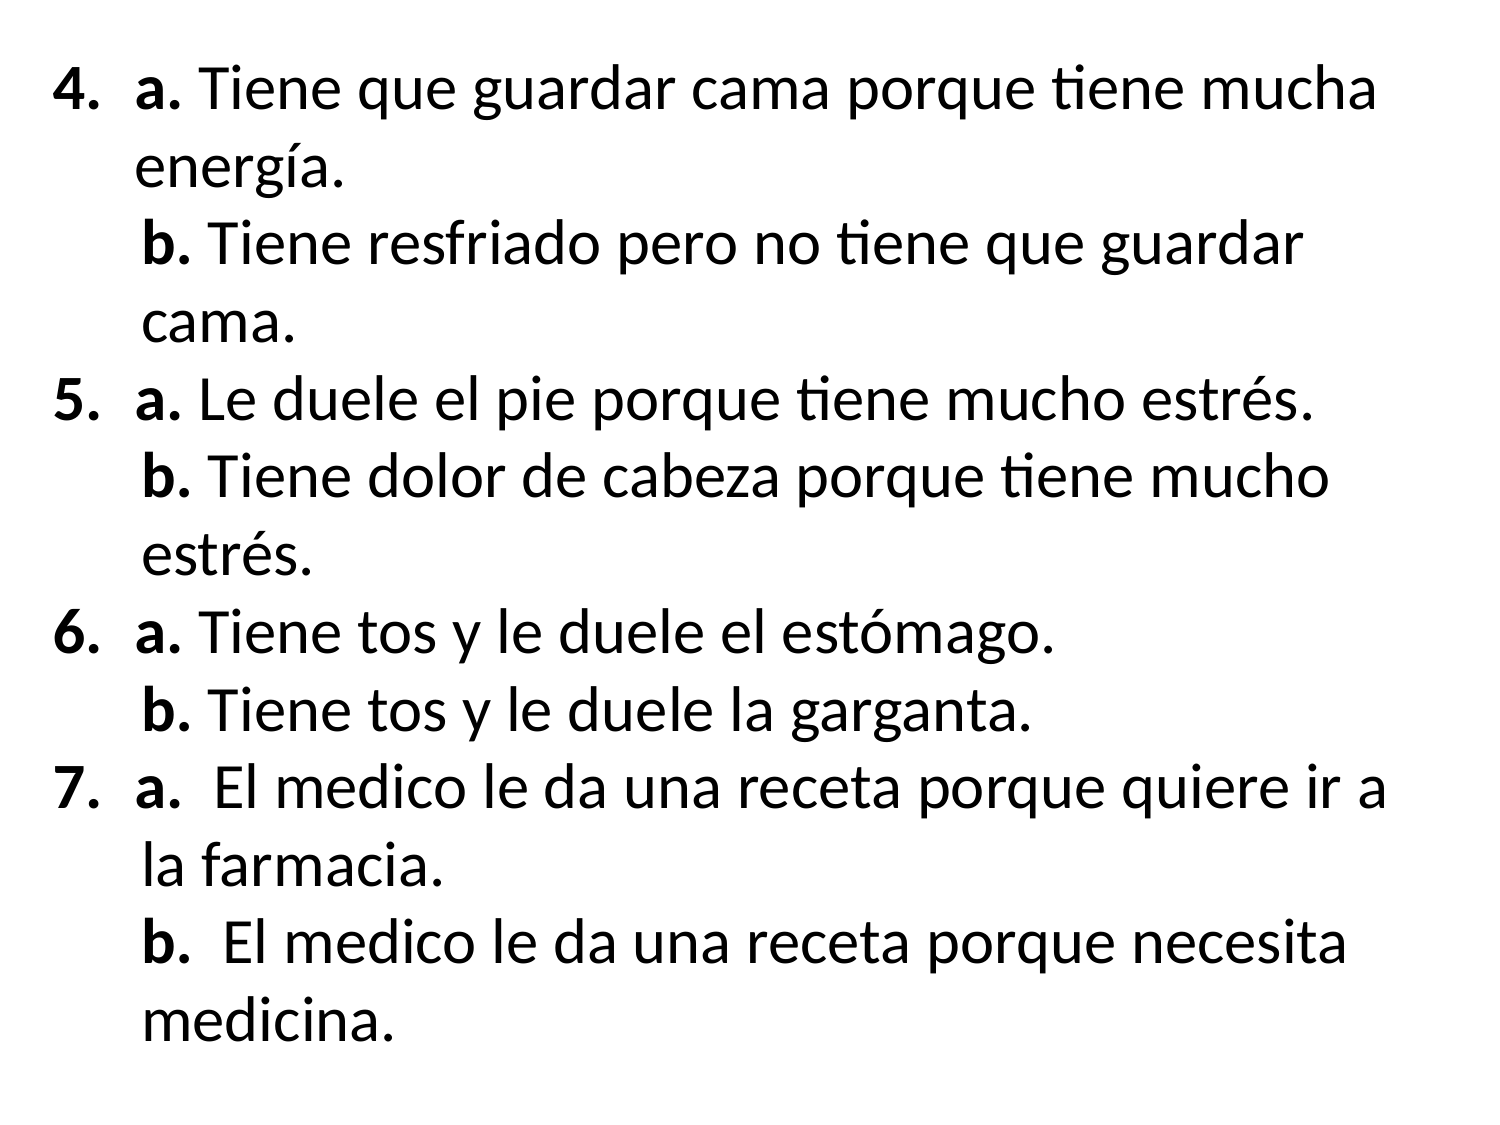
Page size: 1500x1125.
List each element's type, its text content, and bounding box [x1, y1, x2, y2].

list a. Tiene que guardar cama porque tiene mucha energía. b. Tiene resfriado pero no tiene que guardar cama. a. Le duele el pie porque tiene mucho estrés. b. Tiene dolor de cabeza porque tiene mucho estrés. a. Tiene tos y le duele el estómago. b. Tiene tos y le duele la garganta. a. El medico le da una receta porque quiere ir a la farmacia. b. El medico le da una receta porque necesita medicina. [37, 37, 1450, 1063]
